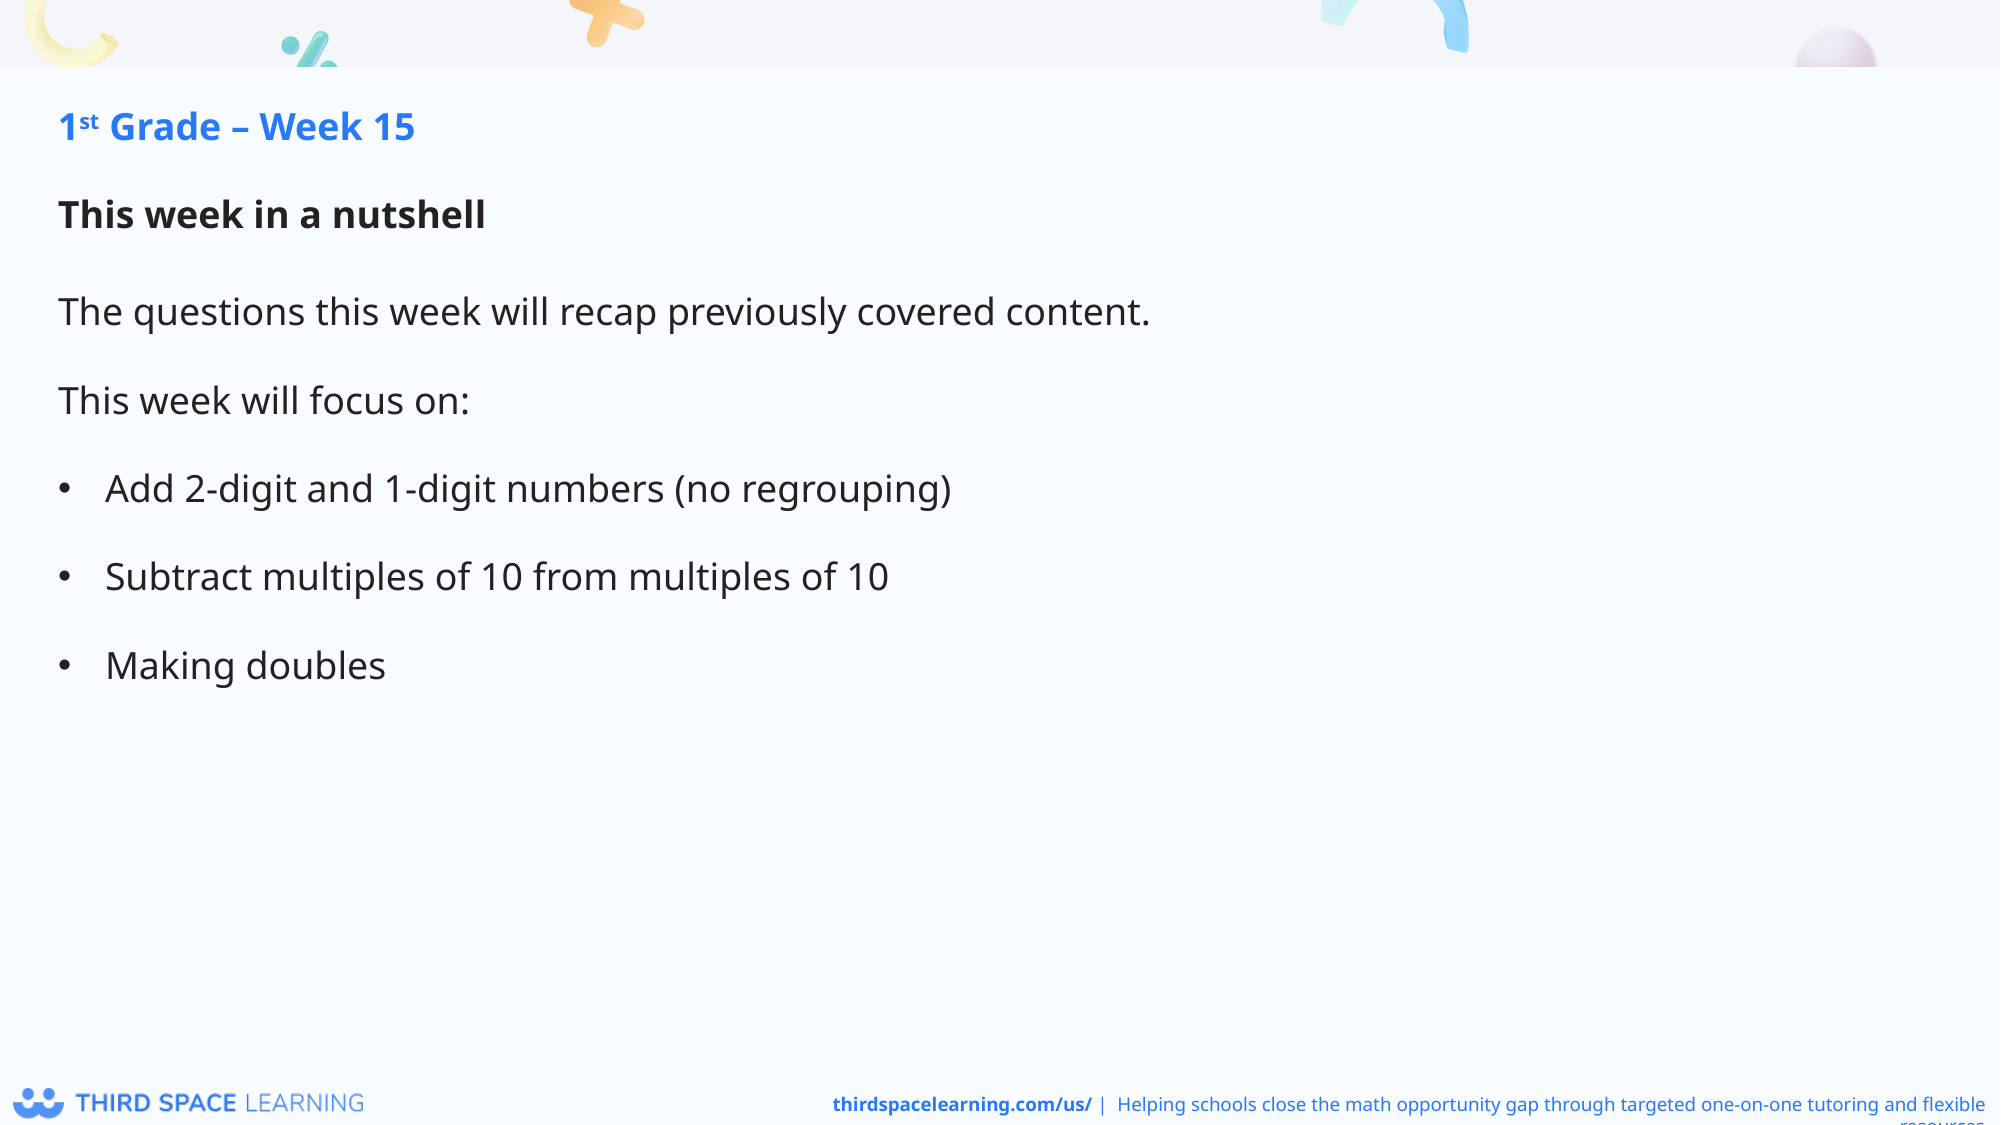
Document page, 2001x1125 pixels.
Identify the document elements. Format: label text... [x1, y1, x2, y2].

list The questions this week will recap previously covered content. This week will focus on: Add 2-digit and 1-digit numbers (no regrouping) Subtract multiples of 10 from multiples of 10 Making doubles [43, 259, 1969, 1074]
text_box 1st Grade – Week 15 This week in a nutshell [43, 73, 1969, 259]
picture [13, 1088, 365, 1119]
picture [0, 0, 2000, 67]
